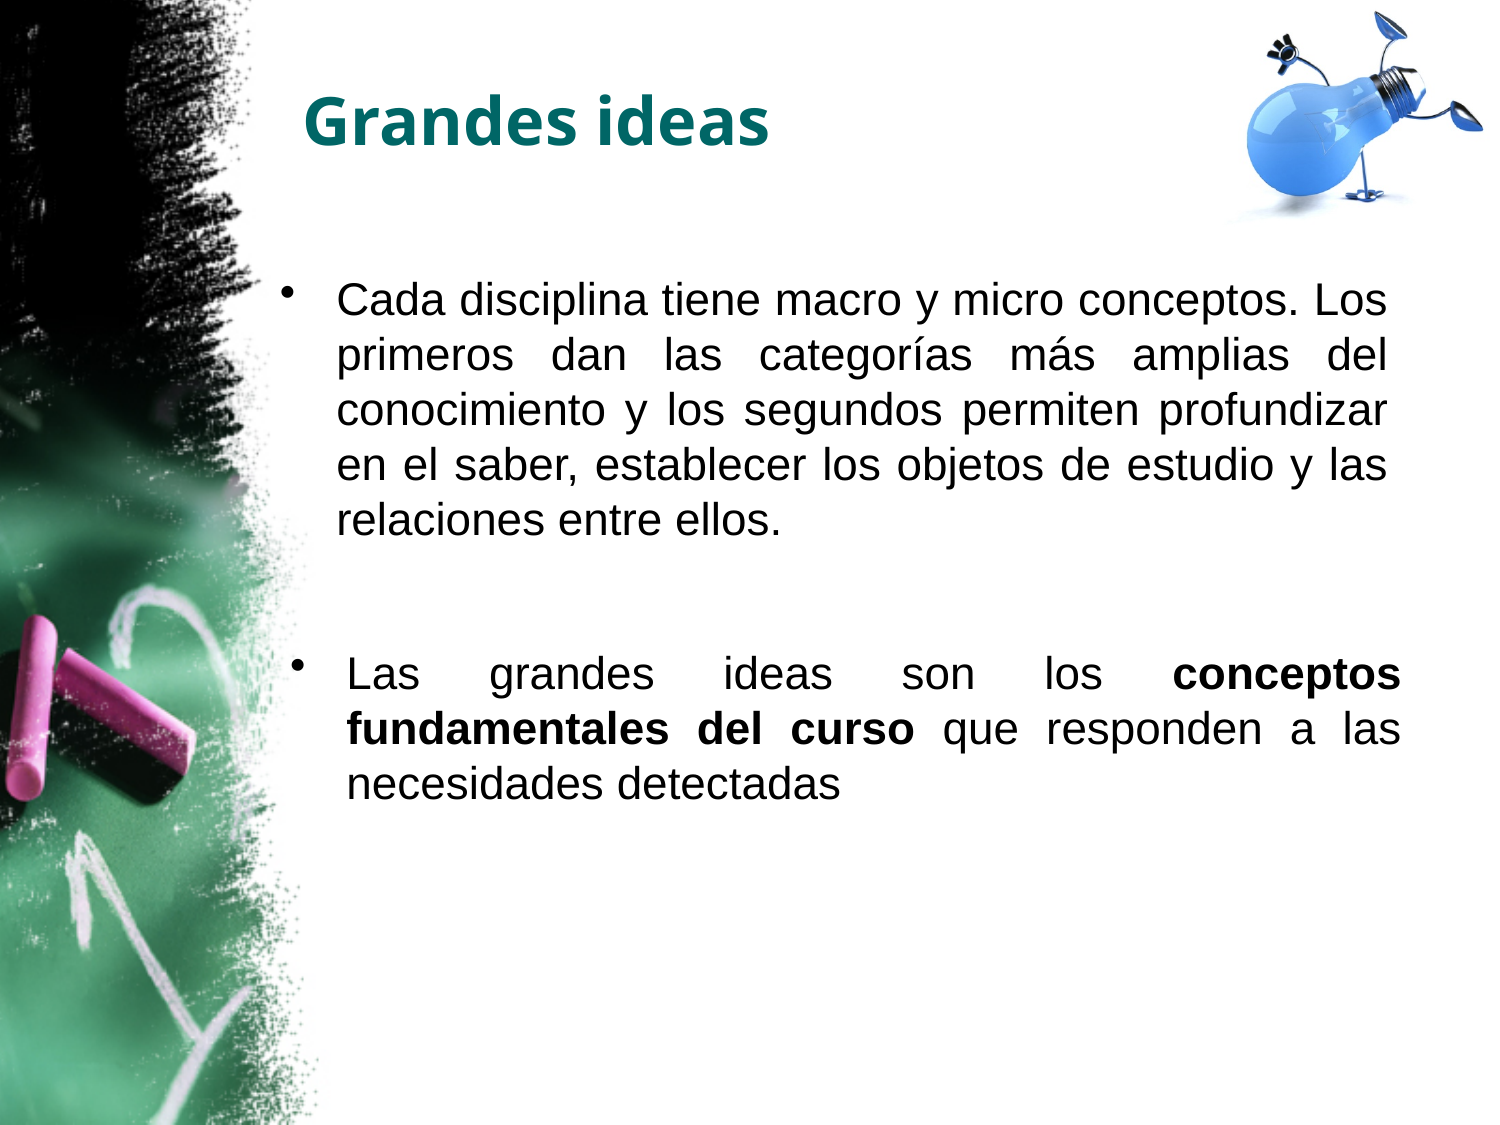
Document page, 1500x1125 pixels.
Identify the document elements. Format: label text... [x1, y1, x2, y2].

title Grandes ideas [287, 49, 1210, 188]
list Cada disciplina tiene macro y micro conceptos. Los primeros dan las categorías más amplias del conocimiento y los segundos permiten profundizar en el saber, establecer los objetos de estudio y las relaciones entre ellos. [264, 262, 1405, 567]
text_box Las grandes ideas son los conceptos fundamentales del curso que responden a las necesidades detectadas [275, 636, 1417, 859]
picture [0, 0, 1500, 1125]
